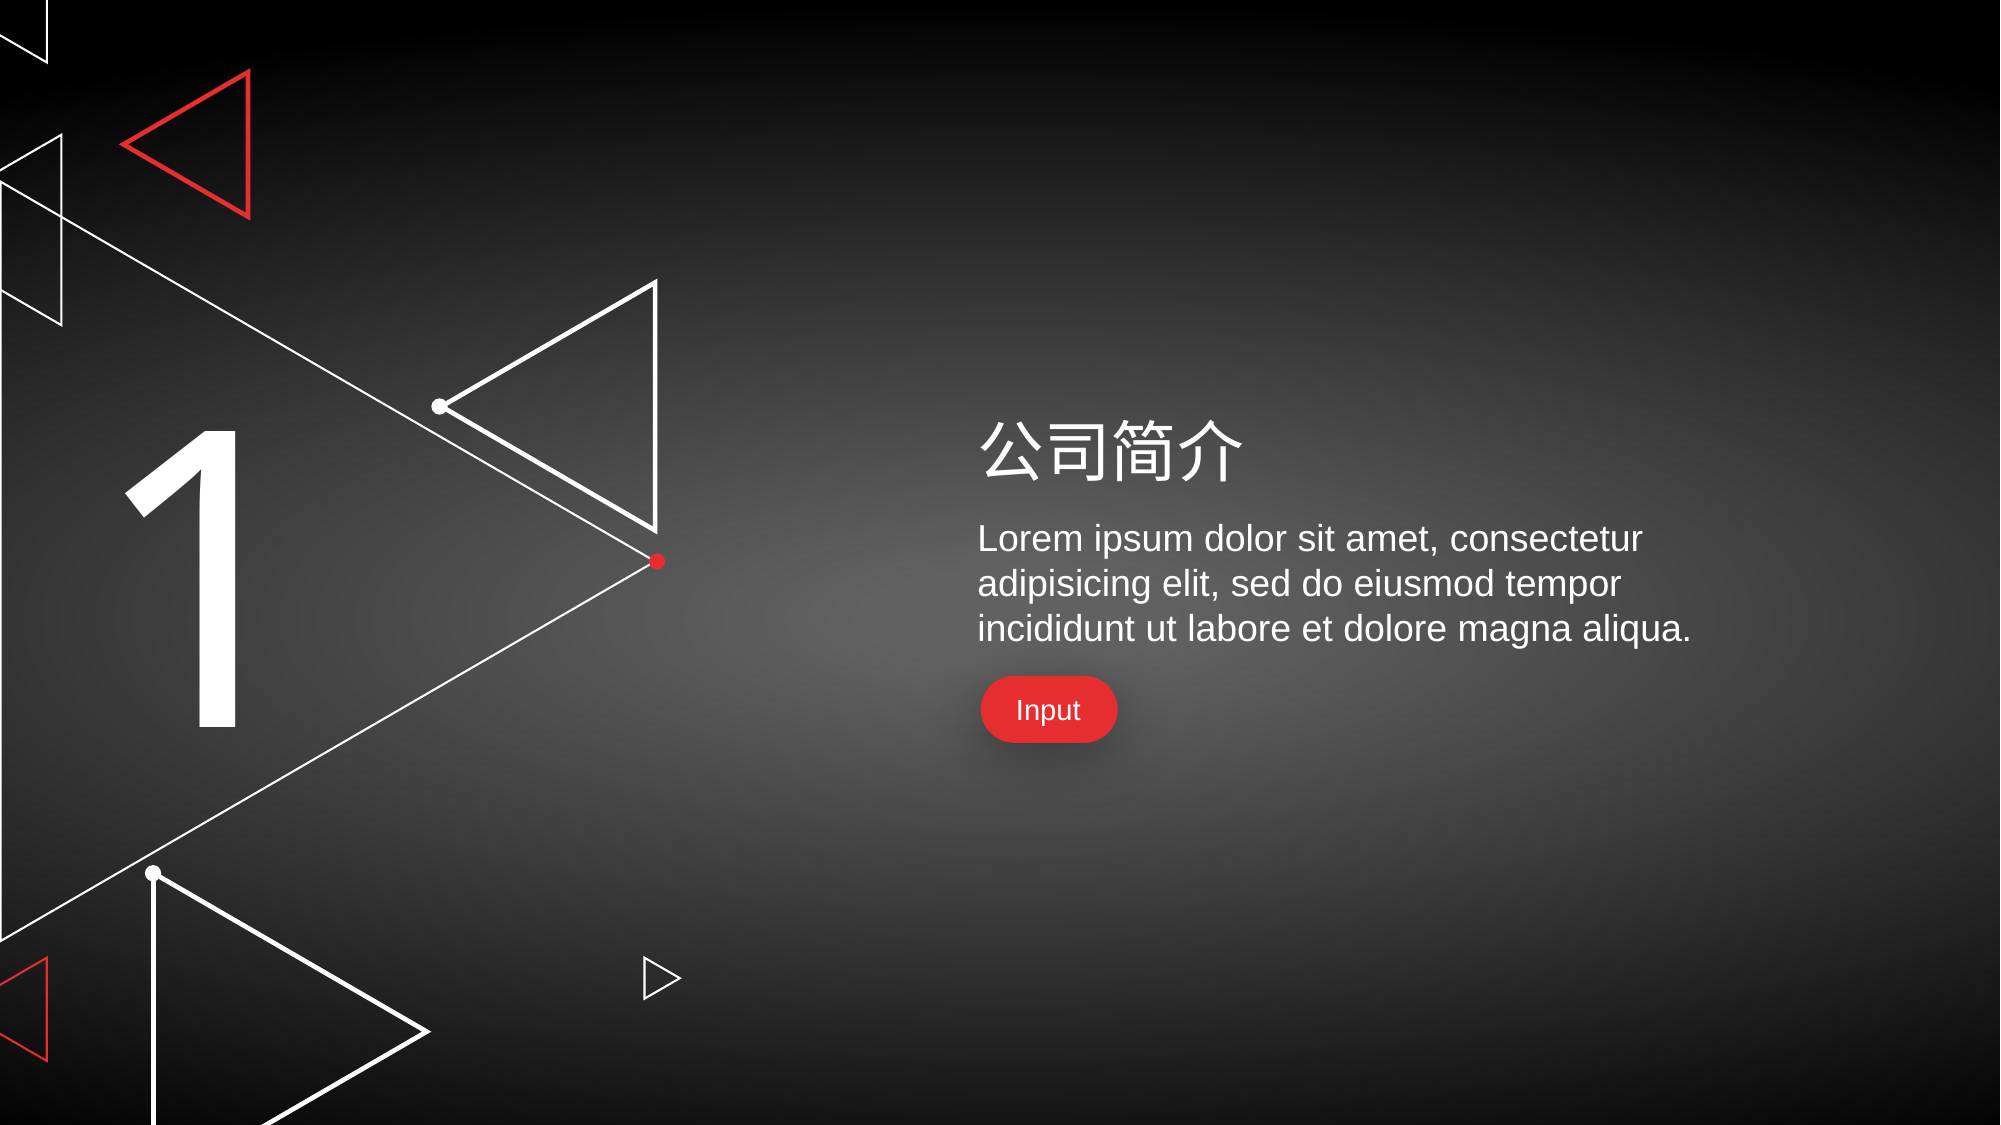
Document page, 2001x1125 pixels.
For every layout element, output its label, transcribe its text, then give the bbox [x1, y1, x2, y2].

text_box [0, 0, 680, 1125]
text_box 公司简介 [962, 401, 1816, 497]
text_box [980, 675, 1118, 743]
text_box Lorem ipsum dolor sit amet, consectetur adipisicing elit, sed do eiusmod tempor incididunt ut labore et dolore magna aliqua. [962, 506, 1781, 657]
picture [680, 0, 2000, 1125]
